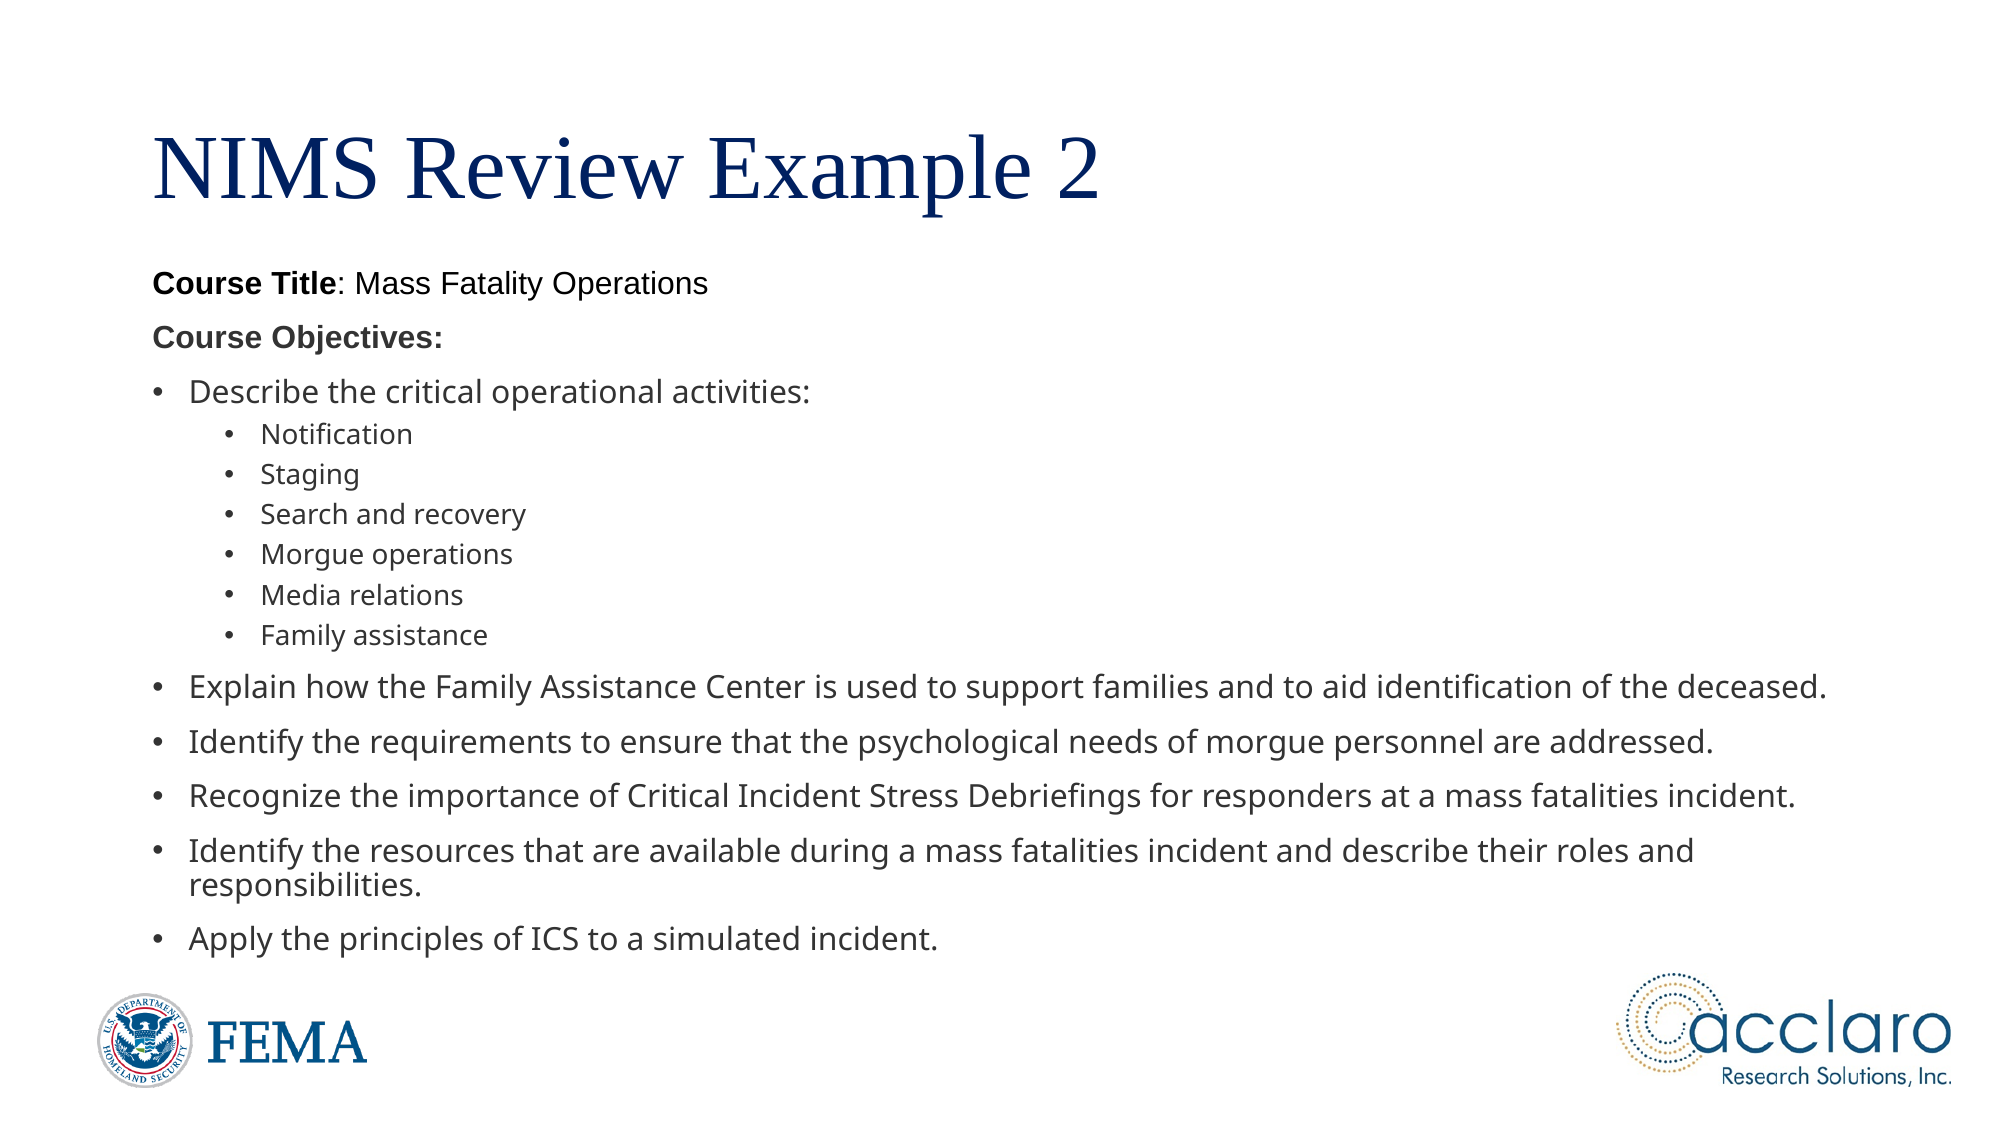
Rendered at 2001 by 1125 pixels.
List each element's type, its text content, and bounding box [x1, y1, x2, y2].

picture [97, 993, 367, 1088]
picture [1616, 973, 1951, 1087]
list Course Title: Mass Fatality Operations Course Objectives: Describe the critical operational activities: Notification Staging Search and recovery Morgue operations Media relations Family assistance Explain how the Family Assistance Center is used to support families and to aid identification of the deceased. Identify the requirements to ensure that the psychological needs of morgue personnel are addressed. Recognize the importance of Critical Incident Stress Debriefings for responders at a mass fatalities incident. Identify the resources that are available during a mass fatalities incident and describe their roles and responsibilities. Apply the principles of ICS to a simulated incident. [137, 259, 1863, 1014]
title NIMS Review Example 2 [137, 59, 1863, 259]
